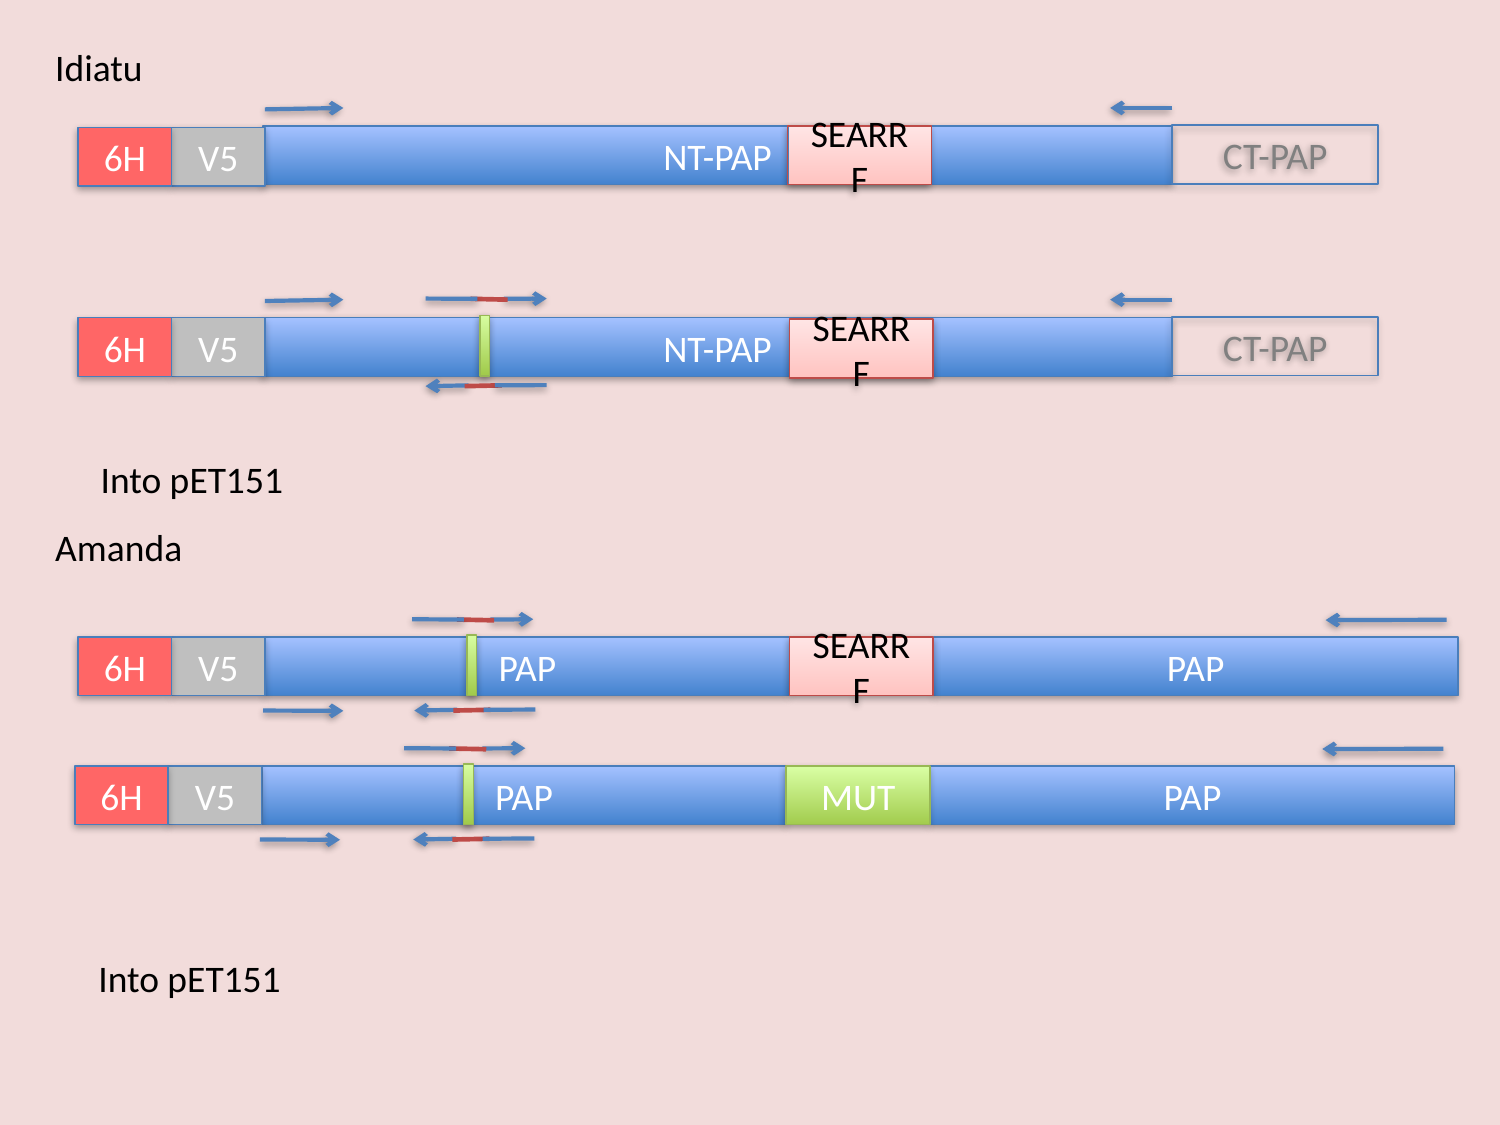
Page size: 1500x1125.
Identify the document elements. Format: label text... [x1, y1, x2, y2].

text_box Amanda [40, 516, 198, 577]
text_box V5 [173, 127, 266, 187]
text_box SEARRF [789, 636, 934, 696]
text_box 6H [77, 317, 172, 377]
text_box PAP [935, 636, 1459, 696]
text_box PAP [476, 765, 784, 825]
text_box V5 [172, 317, 266, 377]
text_box 6H [74, 765, 169, 825]
text_box Idiatu [40, 36, 158, 96]
text_box SEARRF [787, 125, 932, 185]
text_box CT-PAP [1171, 316, 1379, 376]
text_box SEARRF [789, 318, 934, 379]
text_box PAP [262, 765, 460, 825]
text_box PAP [931, 765, 1455, 825]
text_box NT-PAP [493, 317, 789, 377]
text_box CT-PAP [1171, 124, 1379, 185]
text_box 6H [77, 127, 172, 187]
text_box [479, 315, 490, 377]
text_box [463, 763, 474, 825]
text_box NT-PAP [932, 125, 1169, 185]
text_box Into pET151 [83, 947, 296, 1008]
text_box NT-PAP [933, 317, 1169, 377]
text_box NT-PAP [266, 317, 475, 377]
text_box MUT [785, 765, 931, 825]
text_box 6H [77, 636, 172, 696]
text_box V5 [172, 636, 266, 696]
text_box Into pET151 [85, 448, 298, 509]
text_box V5 [169, 765, 262, 825]
text_box NT-PAP [264, 125, 785, 185]
text_box [466, 634, 477, 696]
text_box PAP [266, 636, 463, 696]
text_box PAP [480, 636, 787, 696]
